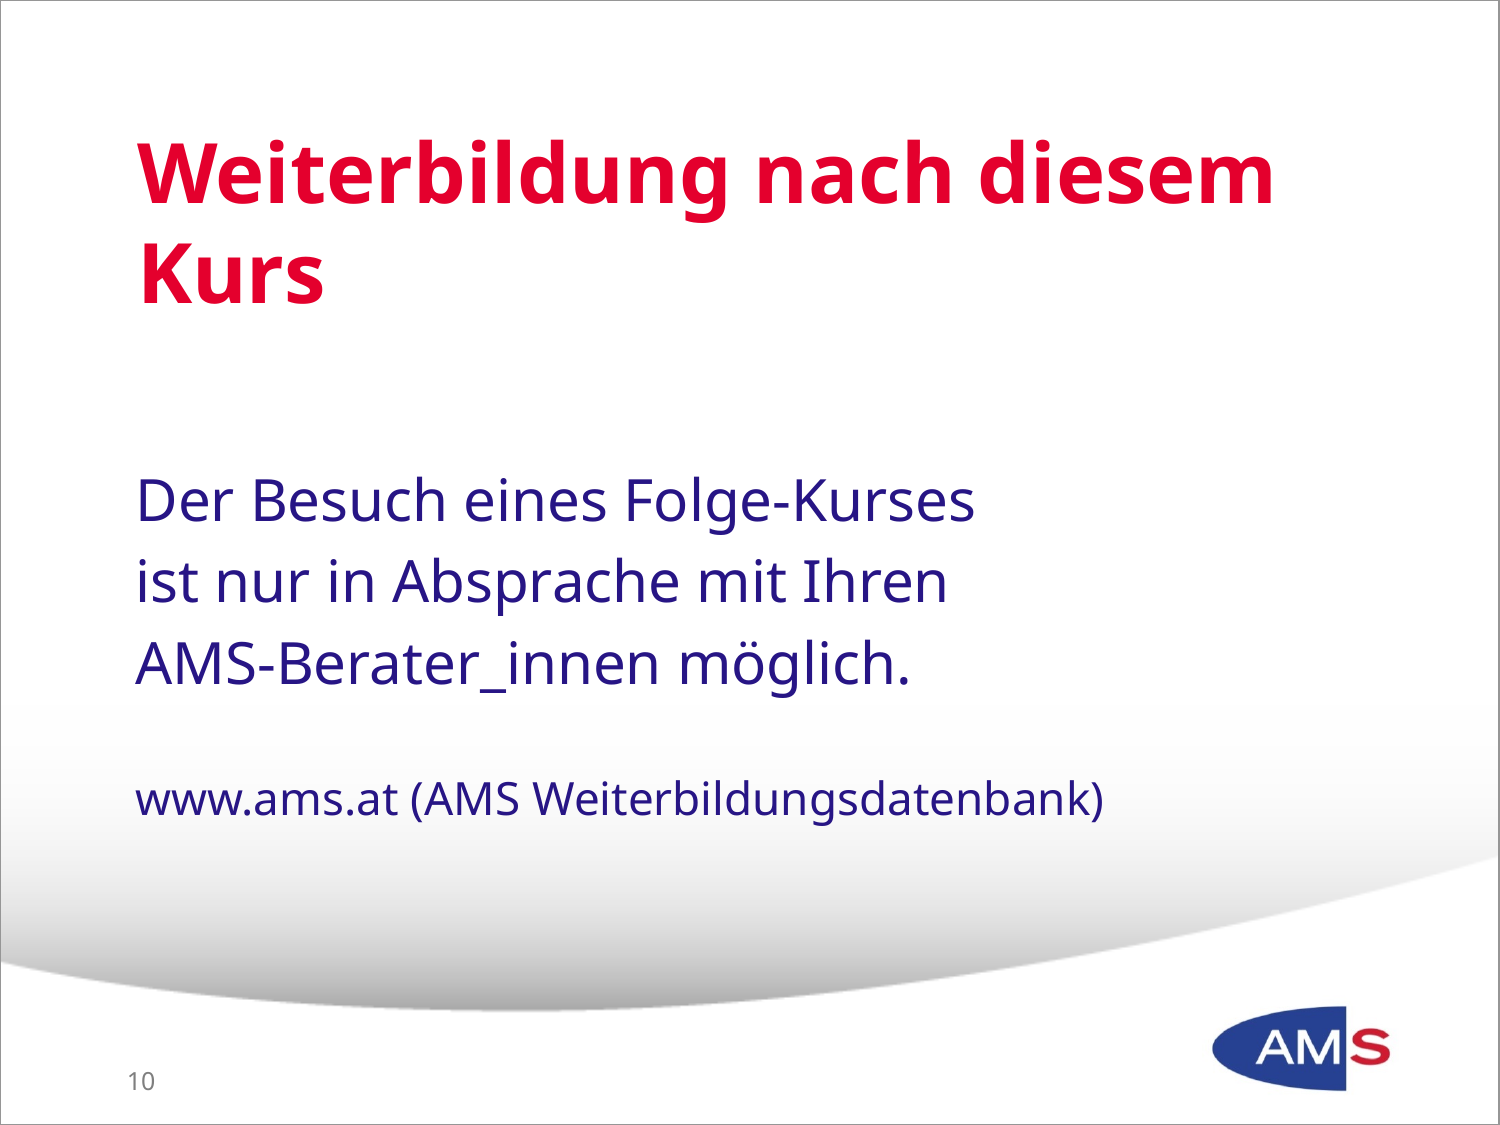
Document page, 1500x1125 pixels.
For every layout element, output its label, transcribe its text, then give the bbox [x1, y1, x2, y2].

picture [1, 1, 1498, 1124]
slide_number 9 [112, 1057, 463, 1118]
list Der Besuch eines Folge-Kurses ist nur in Absprache mit Ihren AMS-Berater_innen möglich. www.ams.at (AMS Weiterbildungsdatenbank) [120, 373, 1390, 976]
title Weiterbildung nach diesem Kurs [122, 126, 1388, 315]
